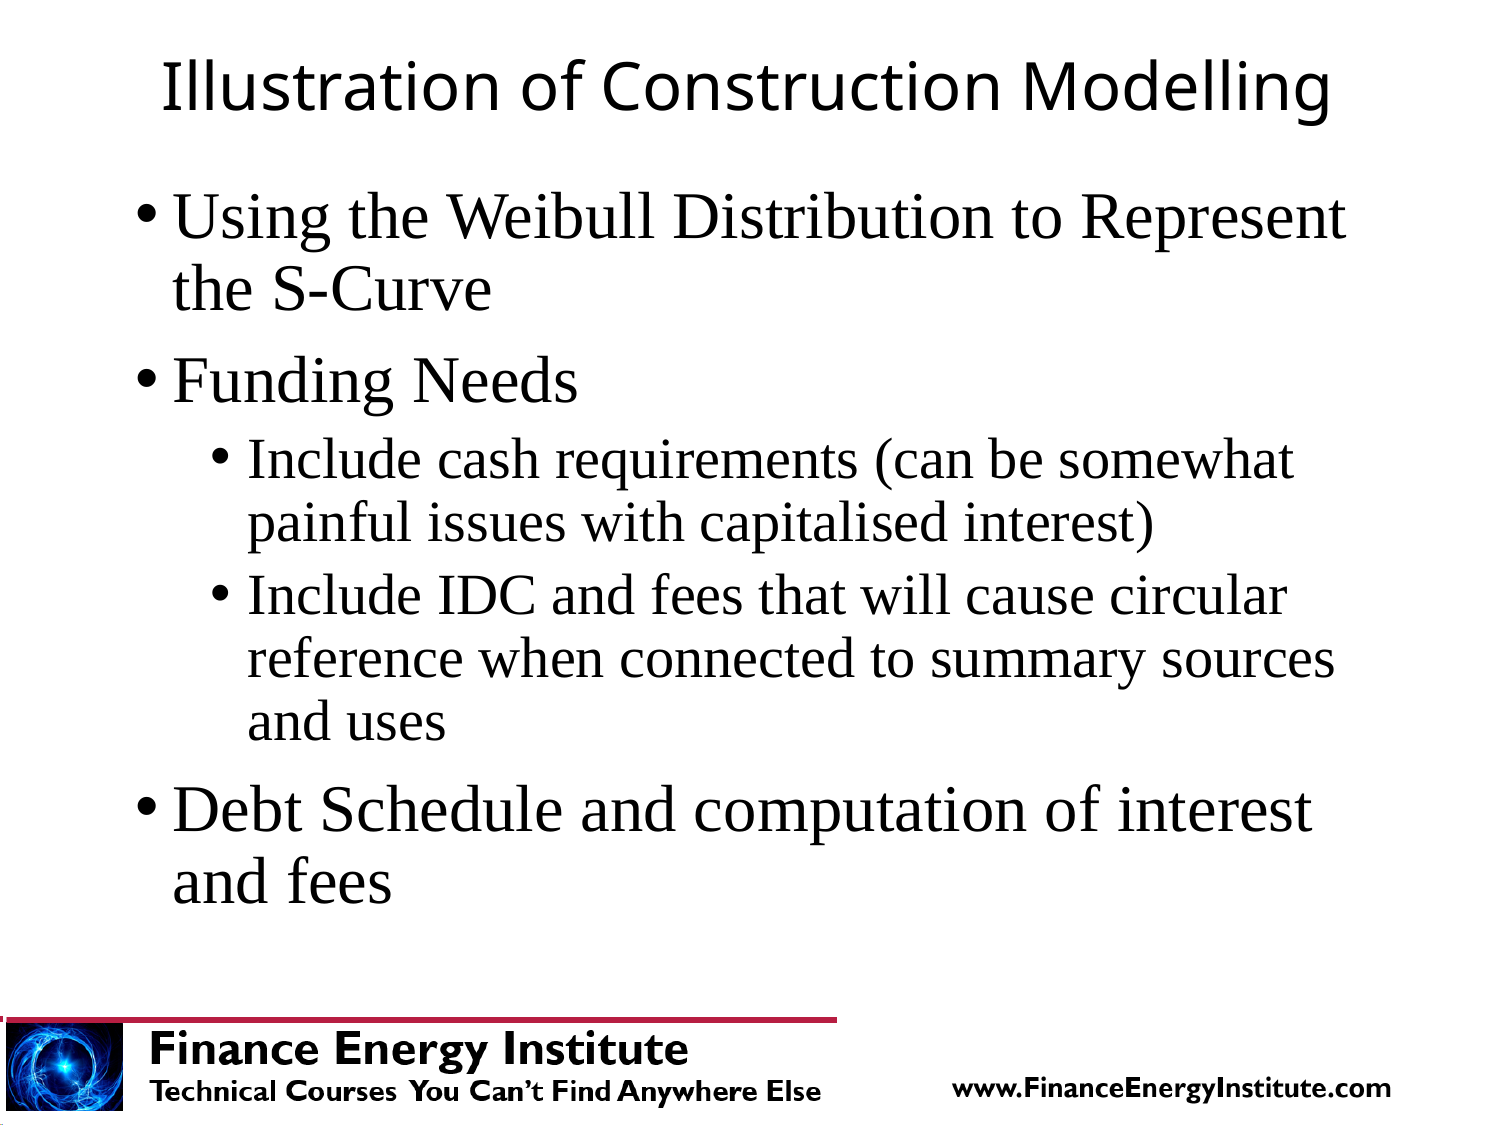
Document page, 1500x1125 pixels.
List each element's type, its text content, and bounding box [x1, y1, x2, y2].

picture [0, 1006, 837, 1125]
list Using the Weibull Distribution to Represent the S-Curve Funding Needs Include cash requirements (can be somewhat painful issues with capitalised interest) Include IDC and fees that will cause circular reference when connected to summary sources and uses Debt Schedule and computation of interest and fees [120, 173, 1417, 980]
title Illustration of Construction Modelling [120, 32, 1378, 146]
picture [947, 1071, 1400, 1108]
